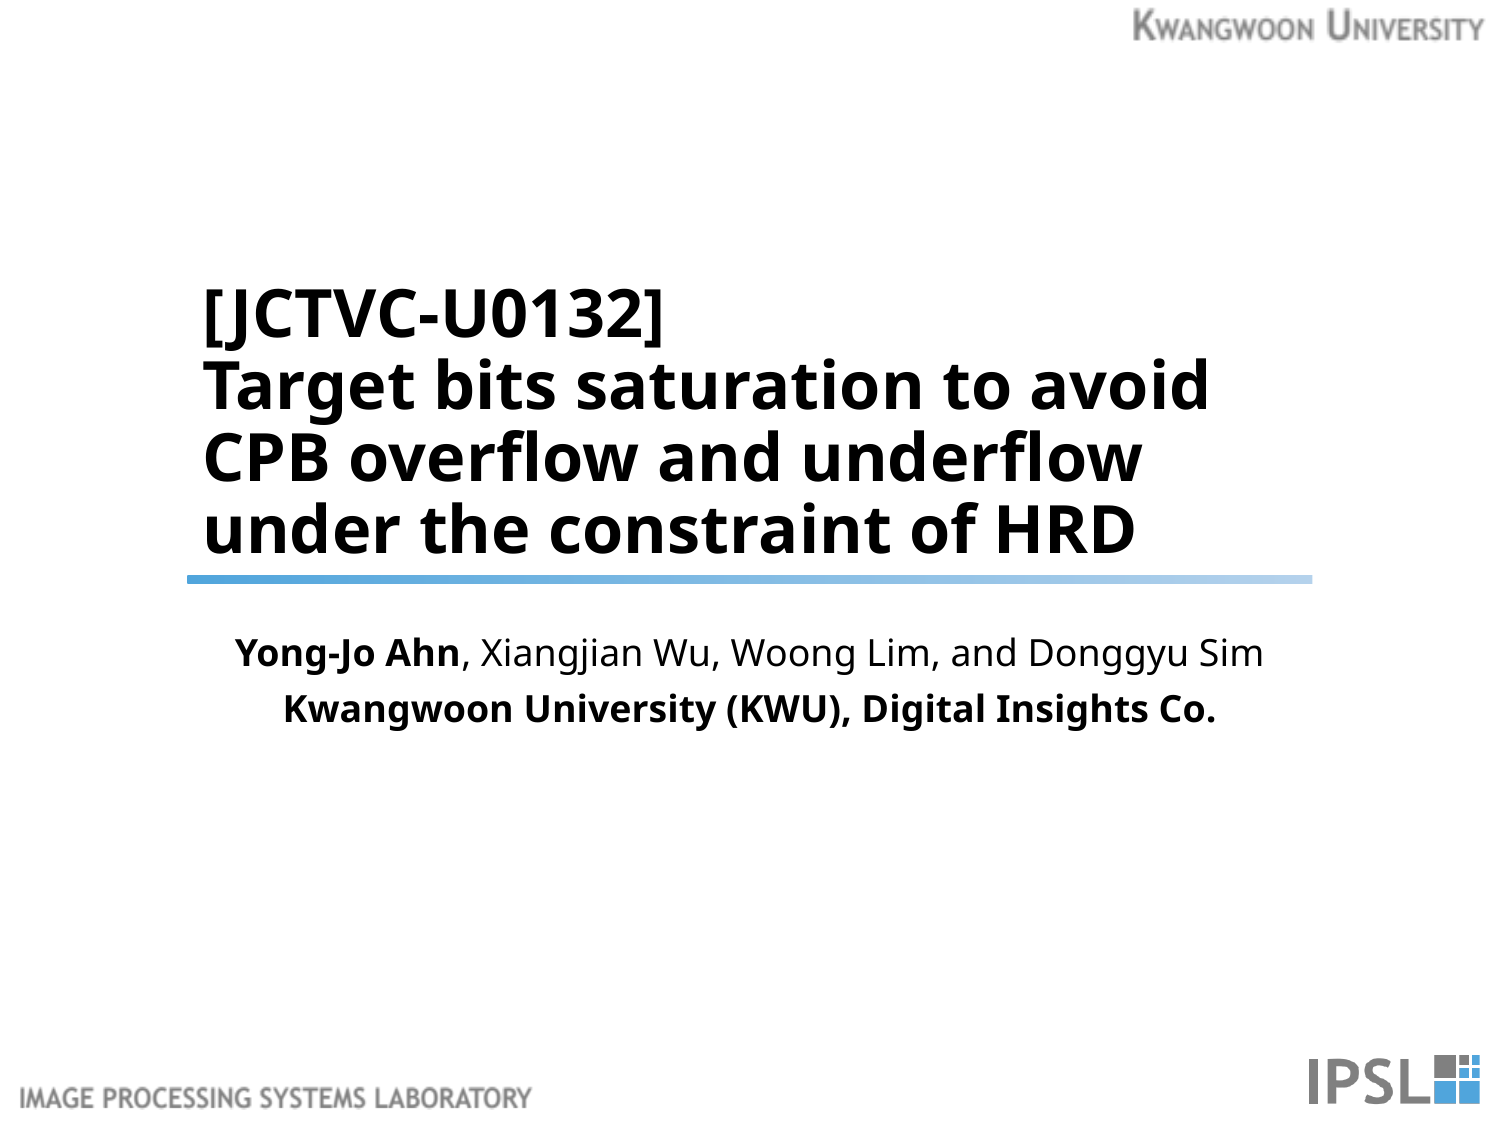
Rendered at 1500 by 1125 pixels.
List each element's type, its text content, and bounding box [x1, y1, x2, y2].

title [JCTVC-U0132] Target bits saturation to avoid CPB overflow and underflow under the constraint of HRD [187, 184, 1313, 576]
subtitle Yong-Jo Ahn, Xiangjian Wu, Woong Lim, and Donggyu Sim Kwangwoon University (KWU), Digital Insights Co. [187, 626, 1313, 863]
